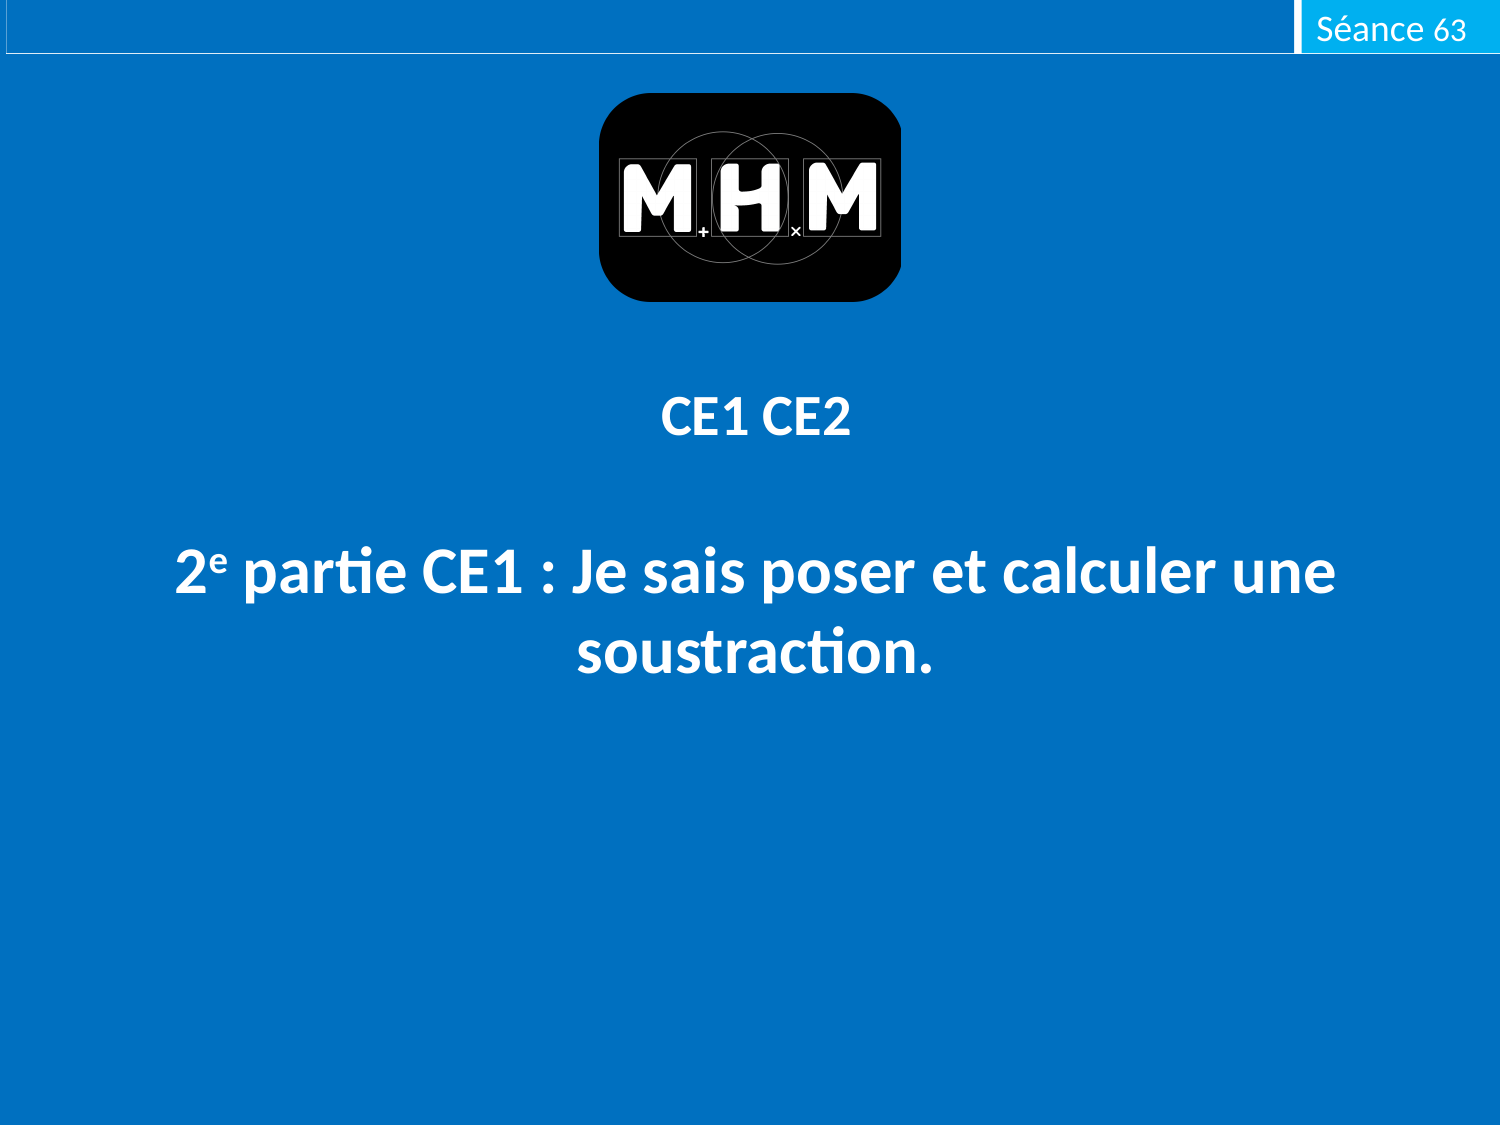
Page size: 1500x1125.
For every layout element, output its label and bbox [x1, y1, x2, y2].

text_box [0, 54, 1500, 1125]
